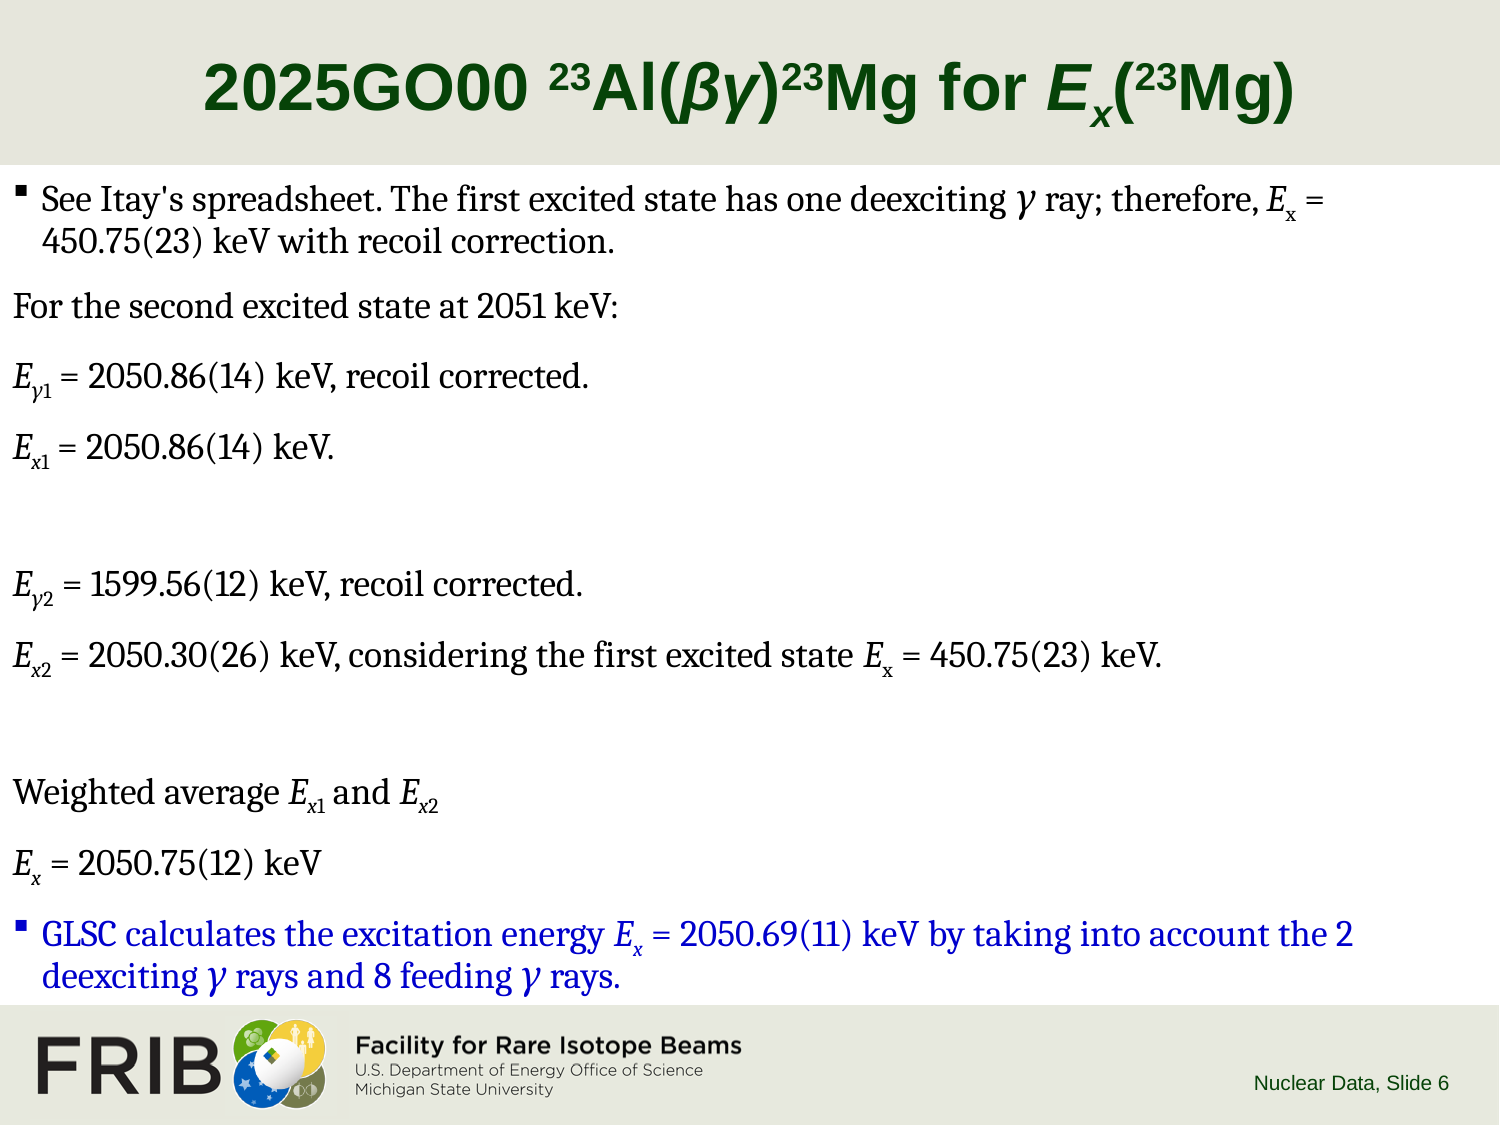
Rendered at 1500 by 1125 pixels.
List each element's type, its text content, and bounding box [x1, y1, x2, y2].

picture [0, 1005, 1499, 1125]
list See Itay's spreadsheet. The first excited state has one deexciting γ ray; therefore, Ex = 450.75(23) keV with recoil correction. For the second excited state at 2051 keV: Eγ1 = 2050.86(14) keV, recoil corrected. Ex1 = 2050.86(14) keV. Eγ2 = 1599.56(12) keV, recoil corrected. Ex2 = 2050.30(26) keV, considering the first excited state Ex = 450.75(23) keV. Weighted average Ex1 and Ex2 Ex = 2050.75(12) keV GLSC calculates the excitation energy Ex = 2050.69(11) keV by taking into account the 2 deexciting γ rays and 8 feeding γ rays. [12, 174, 1488, 1000]
title 2025GO00 23Al(βγ)23Mg for Ex(23Mg) [11, 46, 1489, 128]
picture [0, 0, 1500, 165]
slide_number , Slide 6 [1374, 1042, 1500, 1103]
footer Nuclear Data [679, 1042, 1374, 1103]
